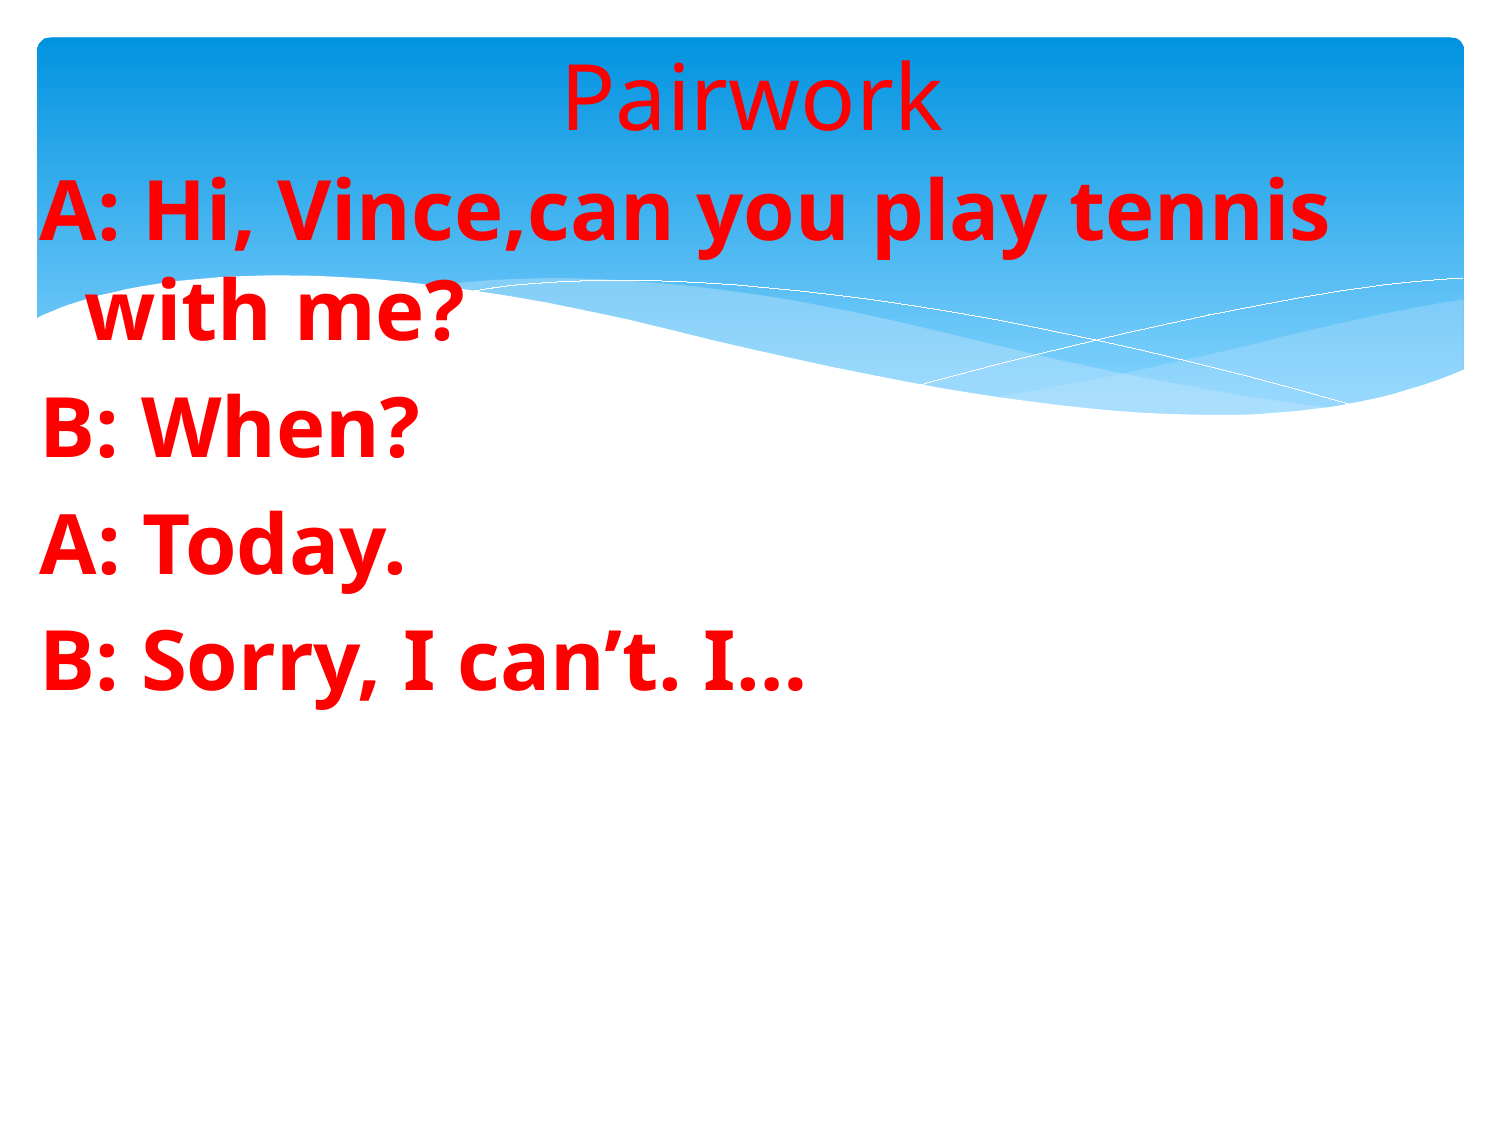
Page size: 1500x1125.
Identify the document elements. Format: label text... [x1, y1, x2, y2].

list A: Hi, Vince,can you play tennis with me? B: When? A: Today. B: Sorry, I can’t. I… [24, 149, 1413, 1024]
title Pairwork [76, 0, 1427, 188]
